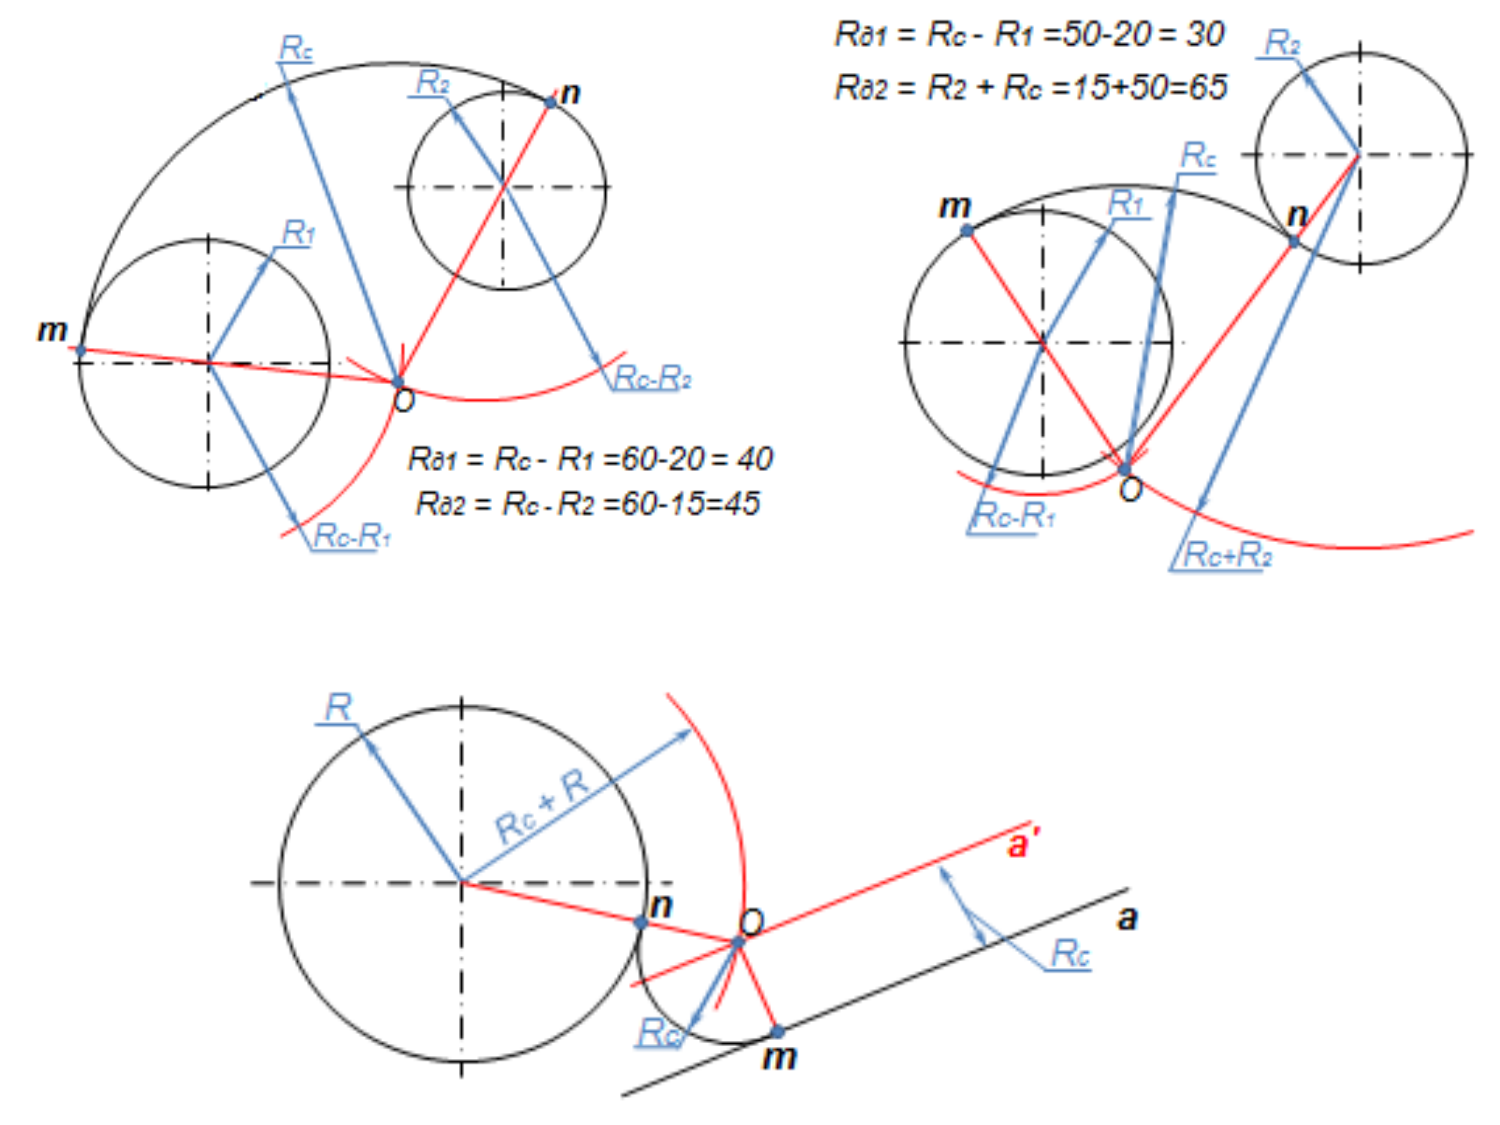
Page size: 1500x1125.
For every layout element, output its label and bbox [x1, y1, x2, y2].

picture [815, 0, 1500, 587]
picture [0, 0, 797, 587]
picture [218, 624, 1169, 1125]
